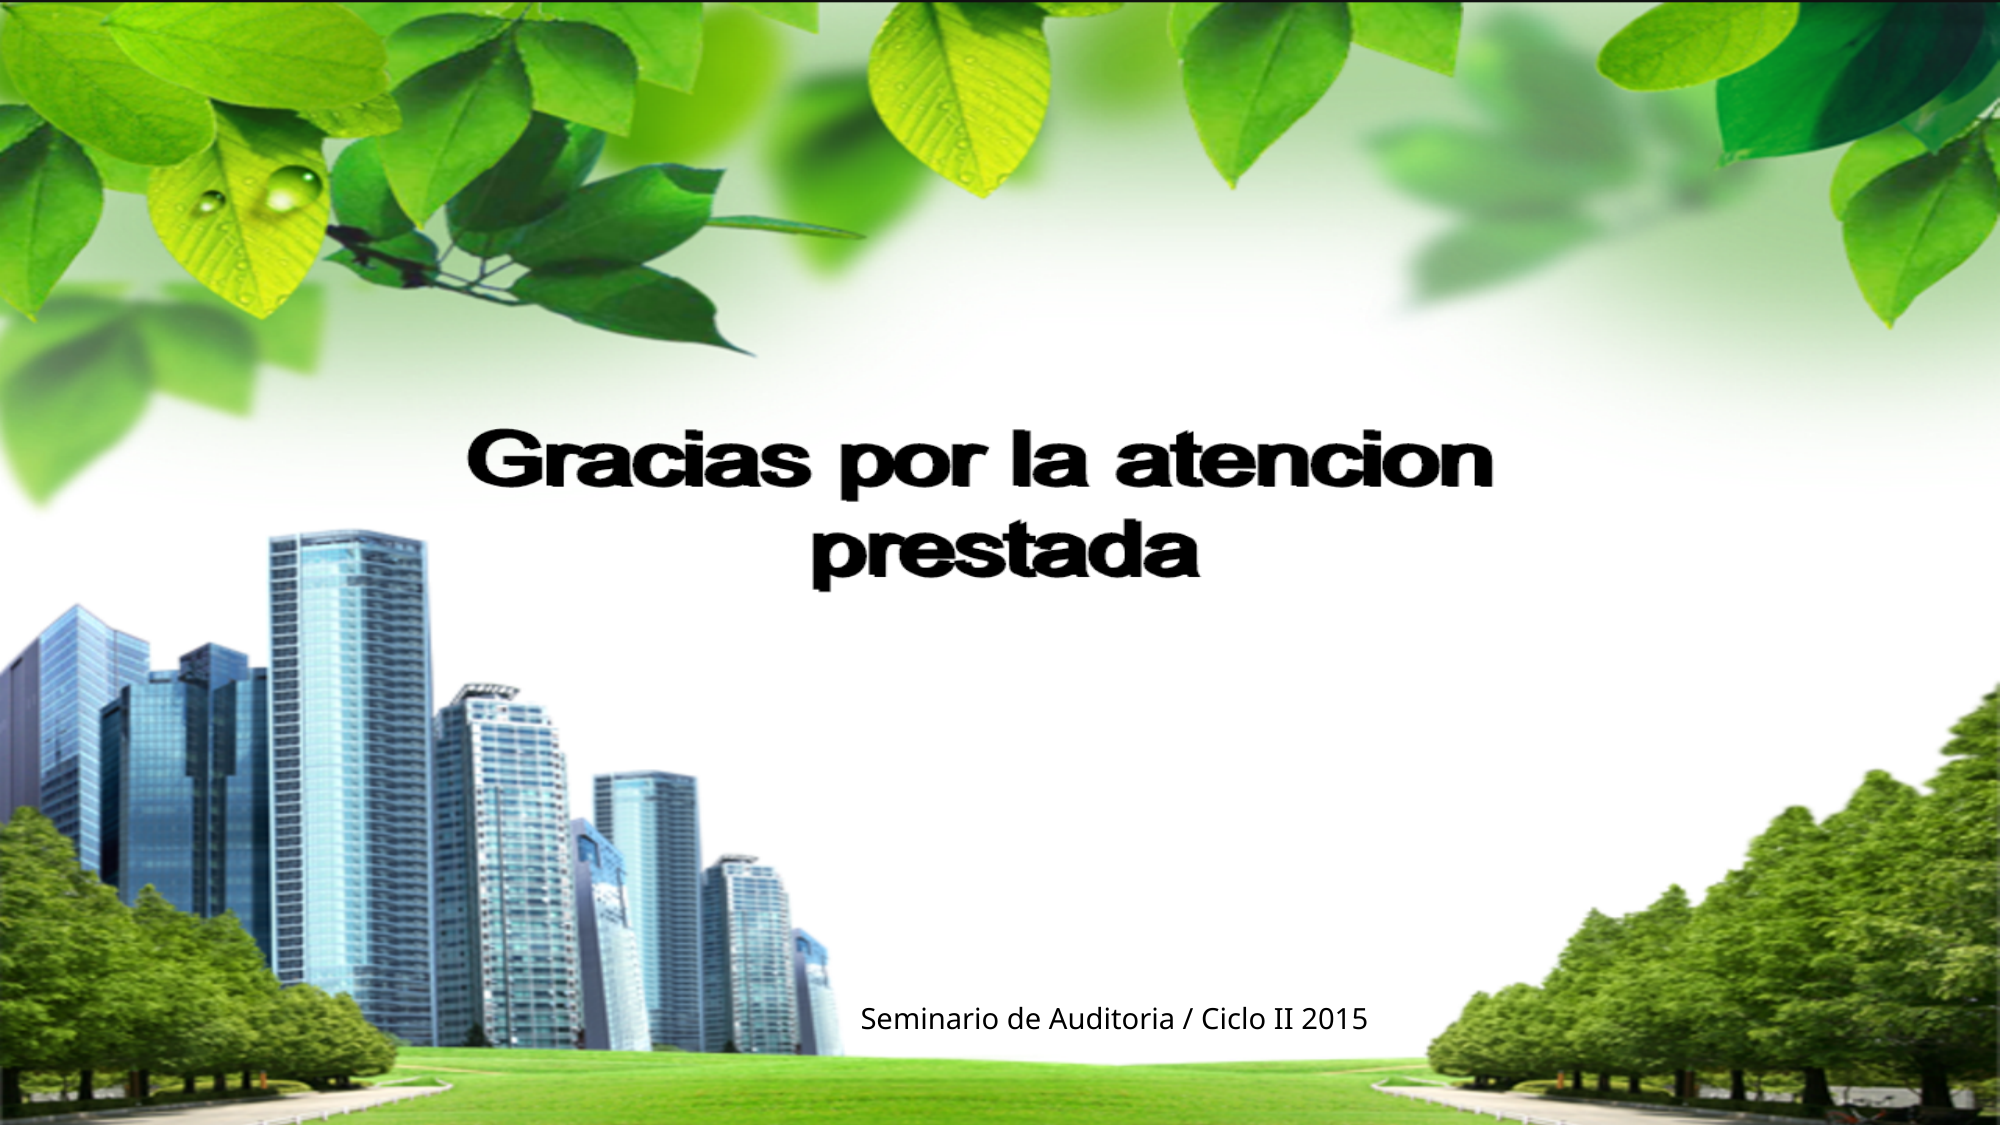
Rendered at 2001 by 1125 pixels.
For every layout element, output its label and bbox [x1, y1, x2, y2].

text_box [0, 0, 2000, 1125]
